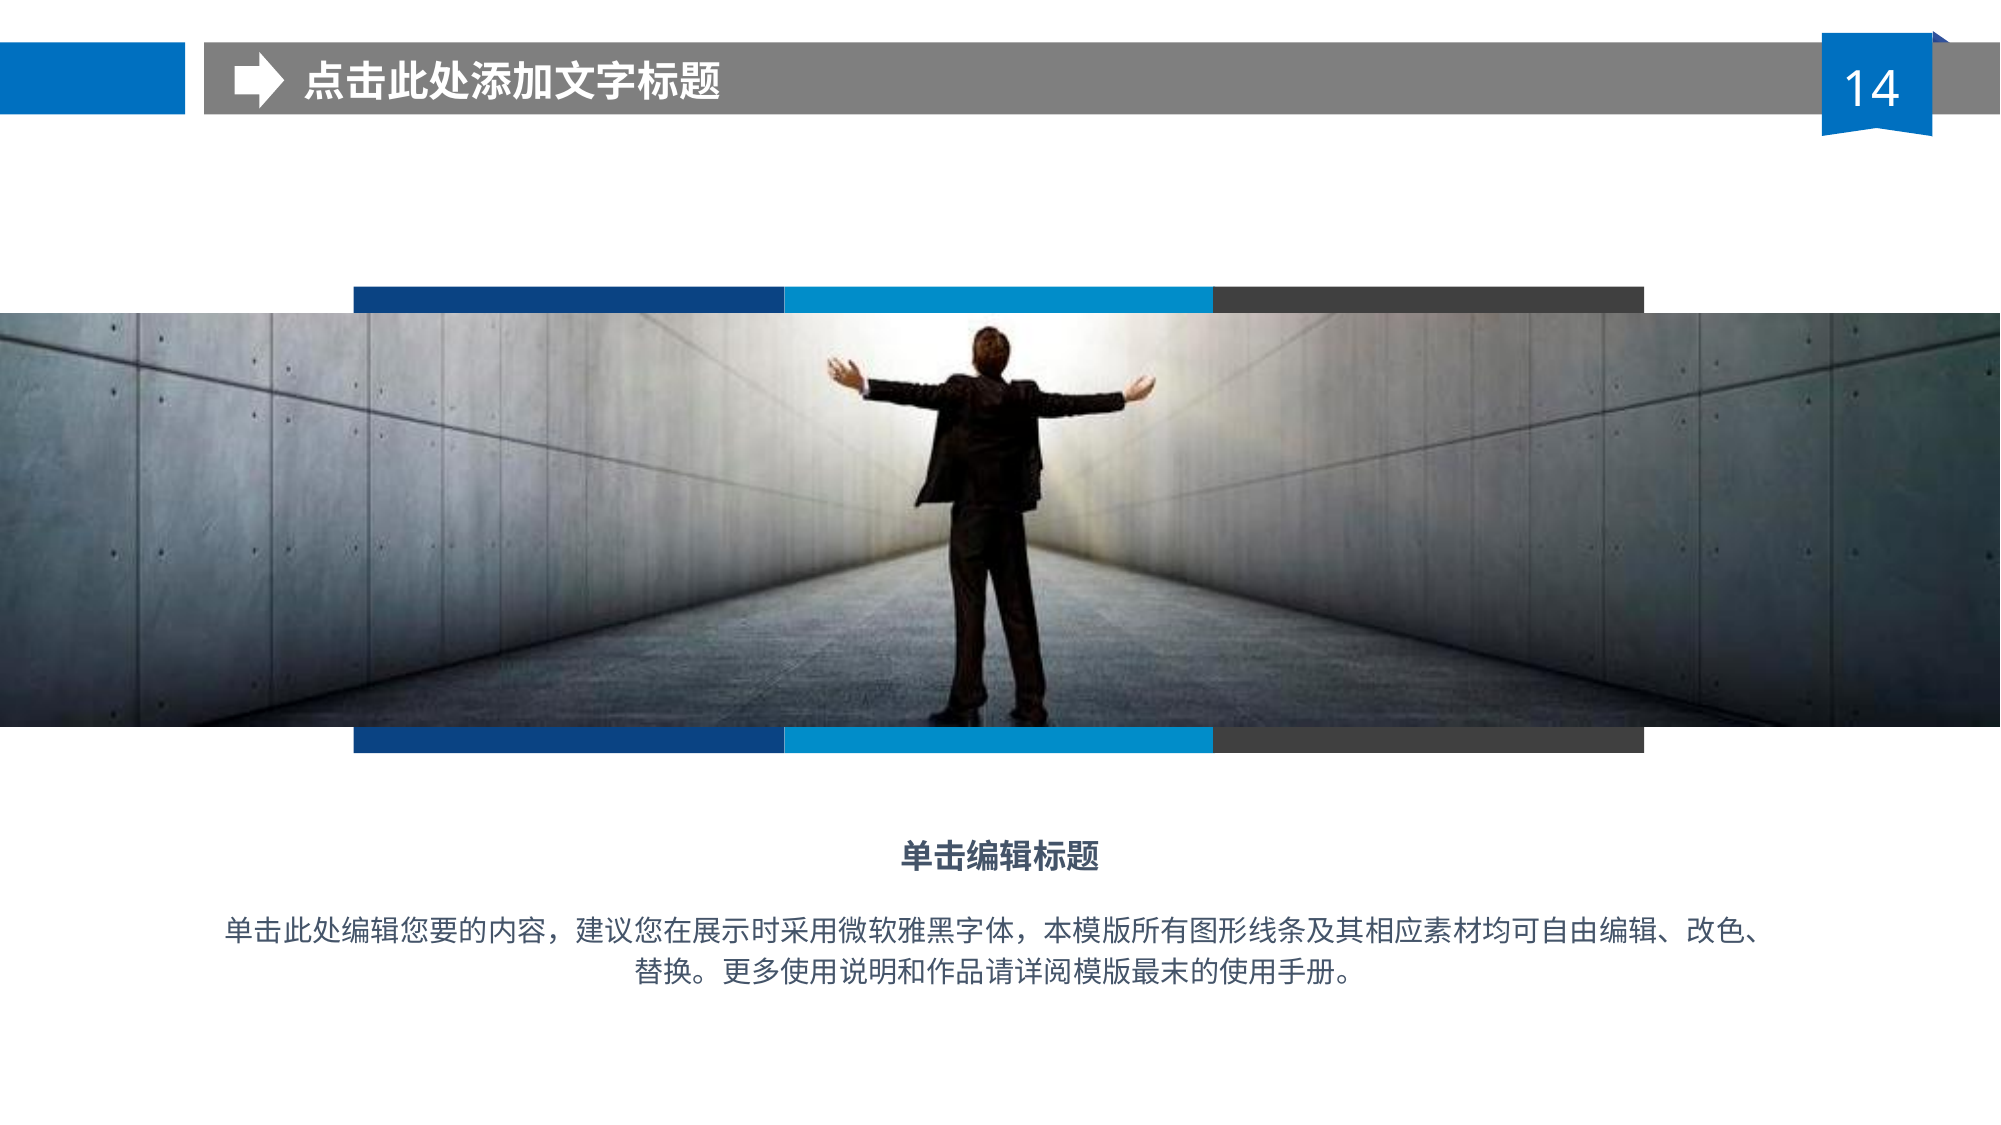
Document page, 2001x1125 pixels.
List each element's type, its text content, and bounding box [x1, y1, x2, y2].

text_box [785, 738, 1216, 754]
text_box [1213, 286, 1645, 313]
text_box [234, 52, 285, 109]
text_box 单击此处编辑您要的内容，建议您在展示时采用微软雅黑字体，本模版所有图形线条及其相应素材均可自由编辑、改色、替换。更多使用说明和作品请详阅模版最末的使用手册。 [218, 904, 1782, 989]
text_box [1933, 42, 2000, 115]
text_box 单击编辑标题 [808, 835, 1192, 876]
text_box 点击此处添加文字标题 [288, 47, 753, 112]
text_box [353, 738, 785, 754]
text_box [353, 286, 785, 313]
picture [0, 313, 2000, 727]
text_box [1821, 32, 1933, 136]
text_box 14 [1822, 49, 1933, 193]
text_box [204, 42, 1821, 115]
text_box [0, 42, 186, 115]
text_box [1932, 31, 1949, 42]
text_box [1213, 738, 1645, 753]
text_box [785, 286, 1213, 313]
